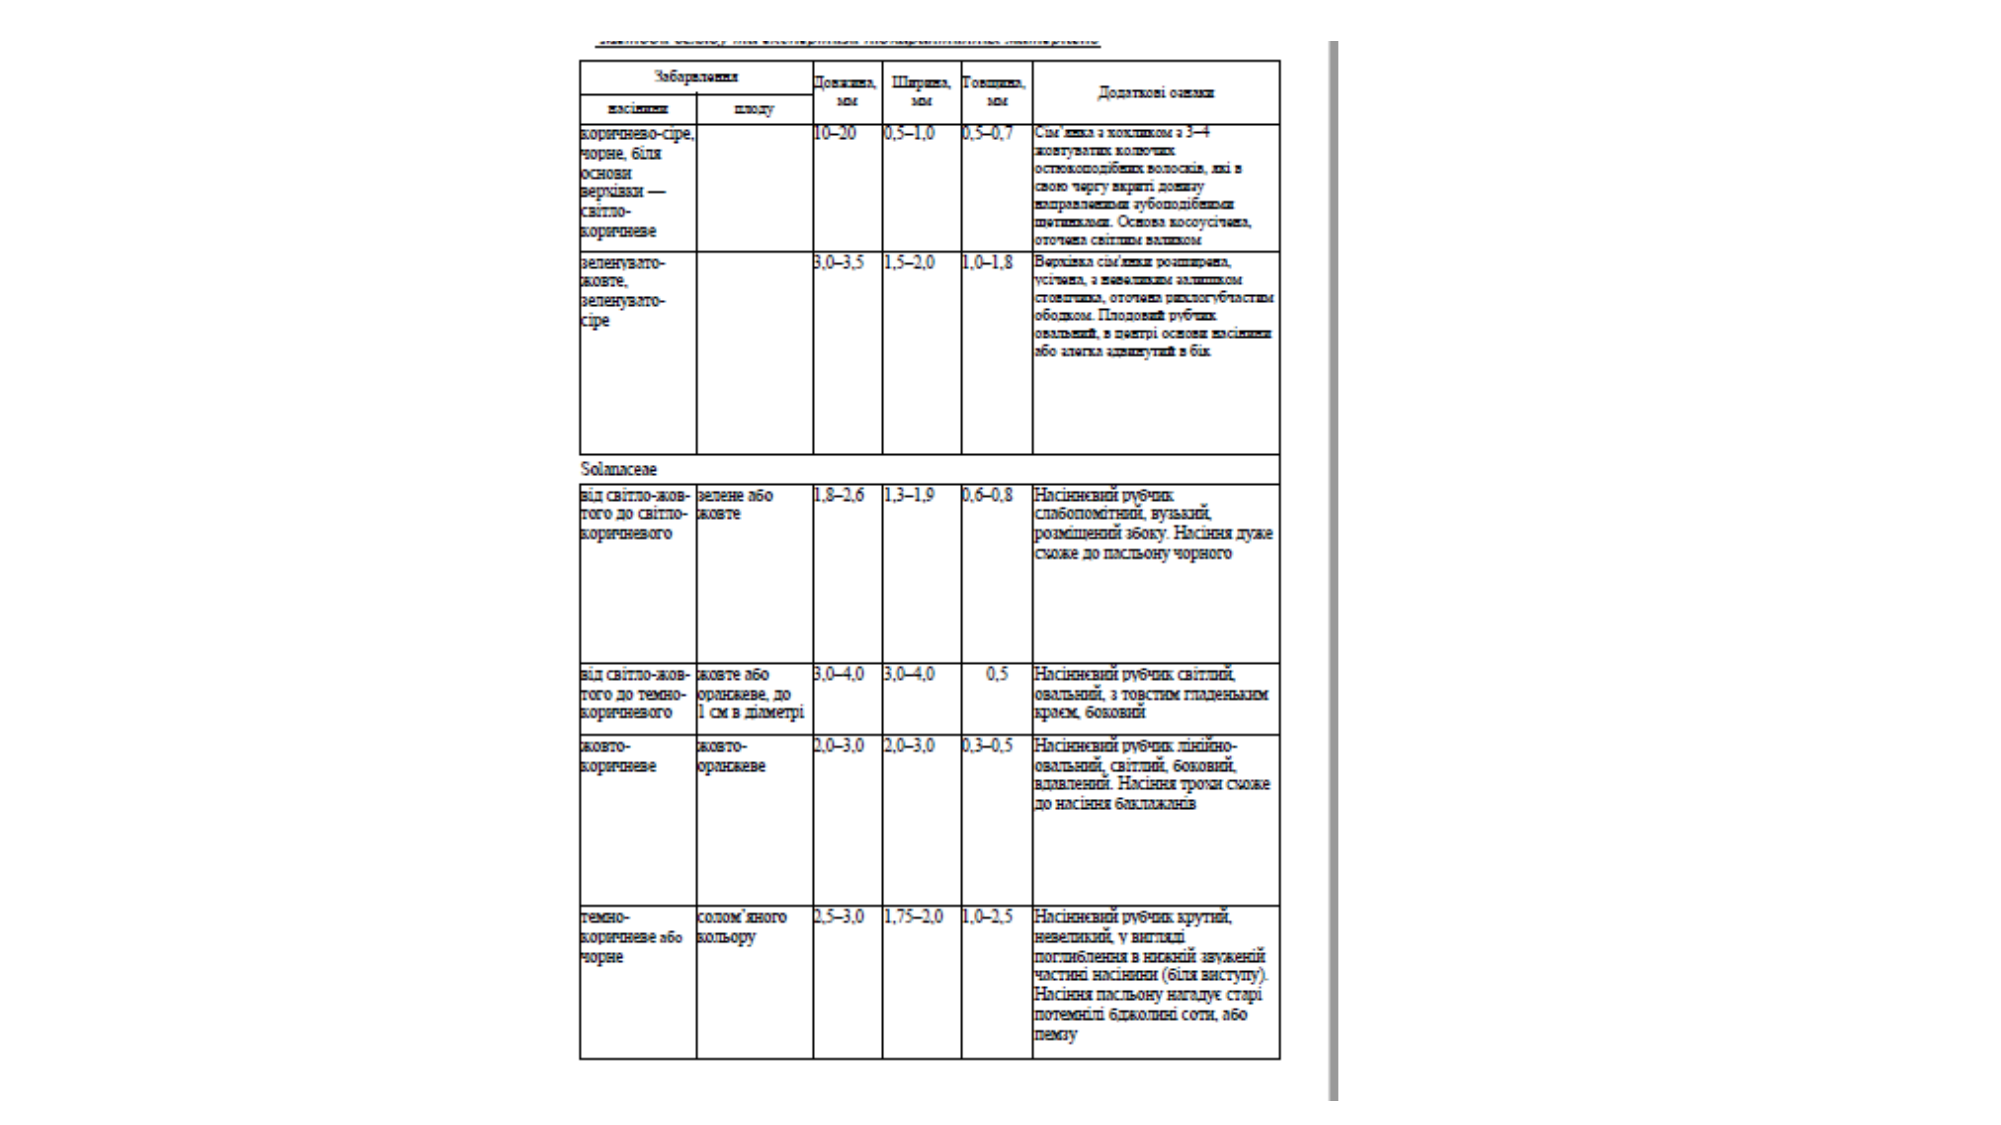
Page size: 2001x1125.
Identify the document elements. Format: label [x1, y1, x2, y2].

list [526, 41, 1339, 1101]
